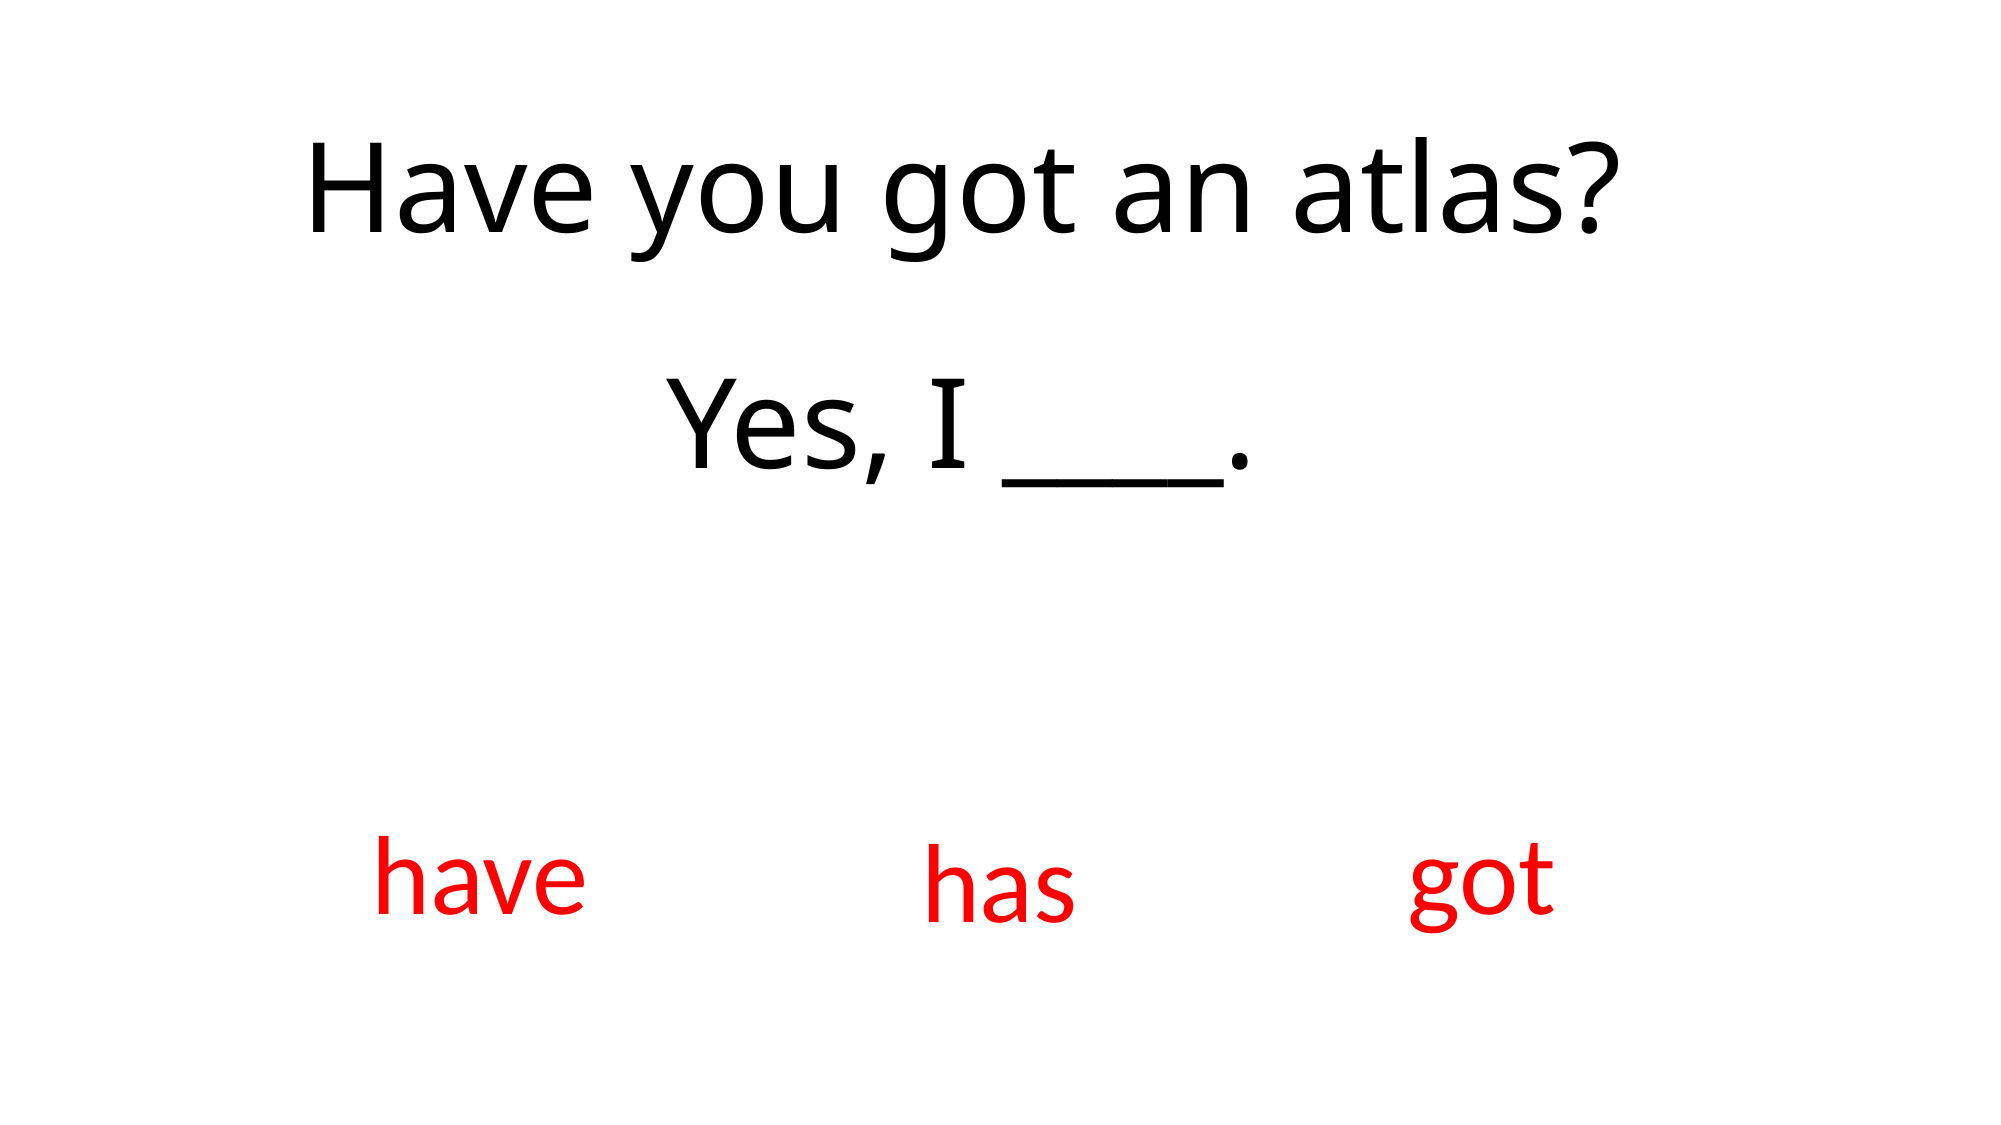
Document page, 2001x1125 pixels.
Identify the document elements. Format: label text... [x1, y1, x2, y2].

text_box got [1392, 794, 1578, 944]
text_box has [906, 802, 1115, 953]
text_box have [356, 794, 629, 944]
title Have you got an atlas? [51, 73, 1873, 310]
text_box Yes, I ____. [51, 310, 1873, 547]
